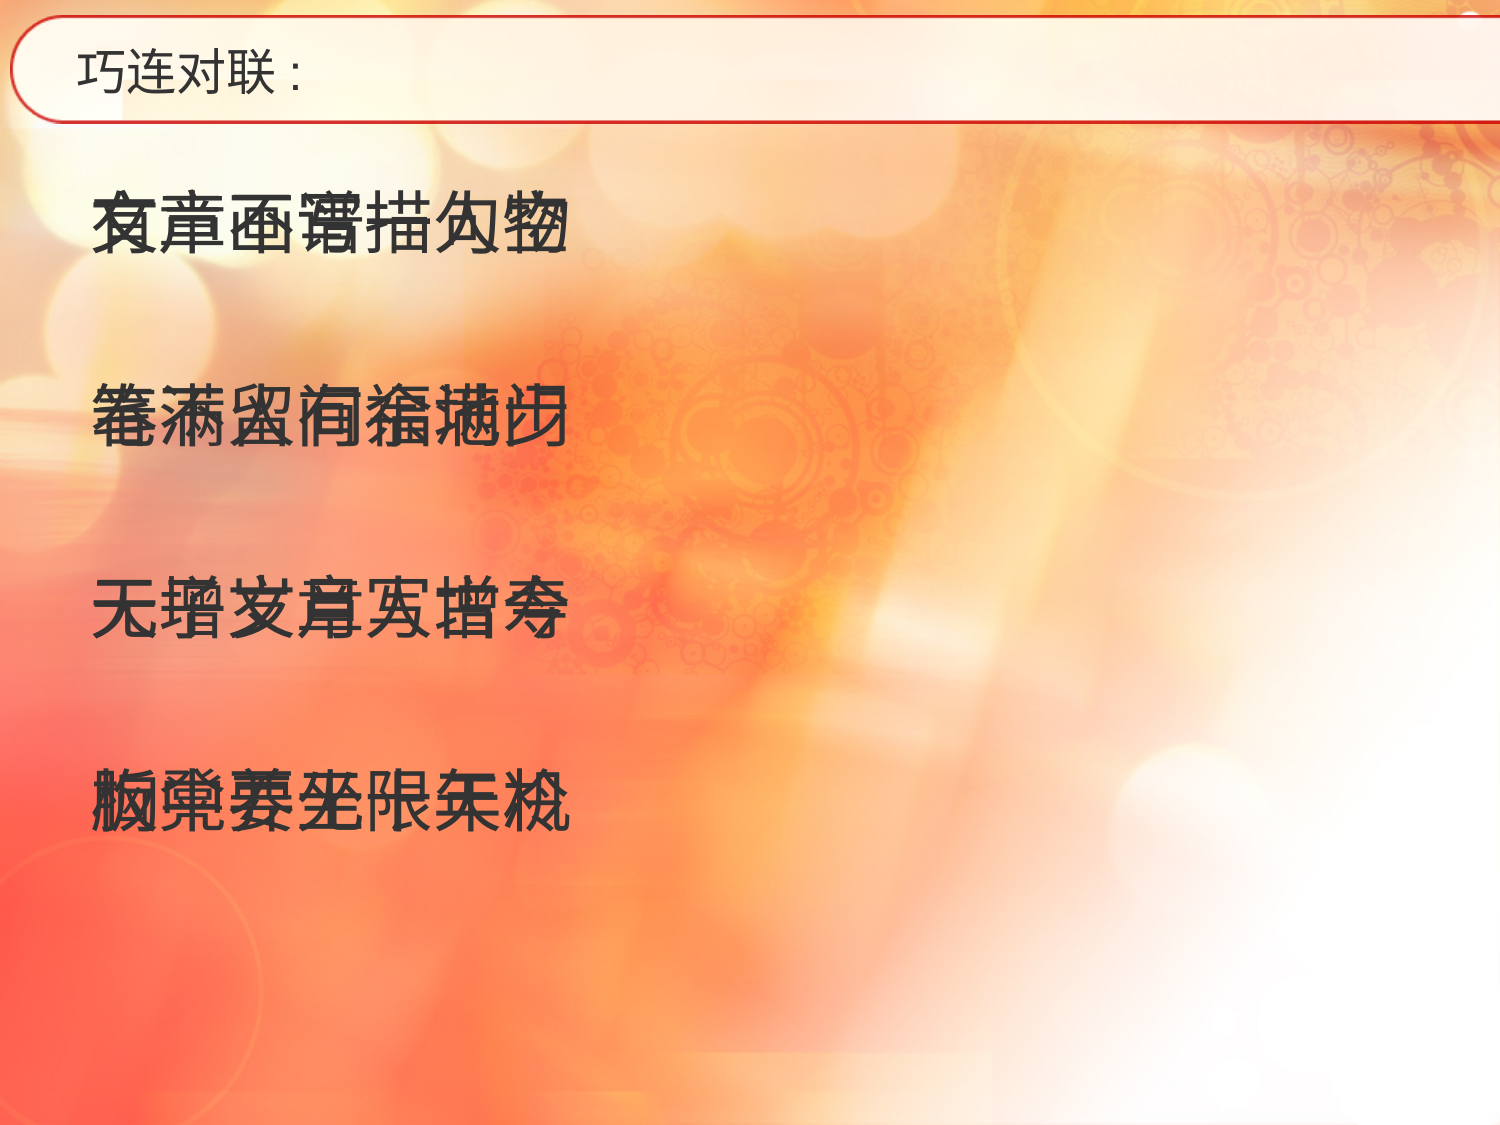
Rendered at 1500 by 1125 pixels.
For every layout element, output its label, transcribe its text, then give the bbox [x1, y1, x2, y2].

title 巧连对联: [61, 22, 1412, 120]
picture [0, 0, 1500, 1125]
list 文章不写一句空 春满人间福满门 无子文章写古今 胸中养无限天机 [74, 172, 1426, 1047]
